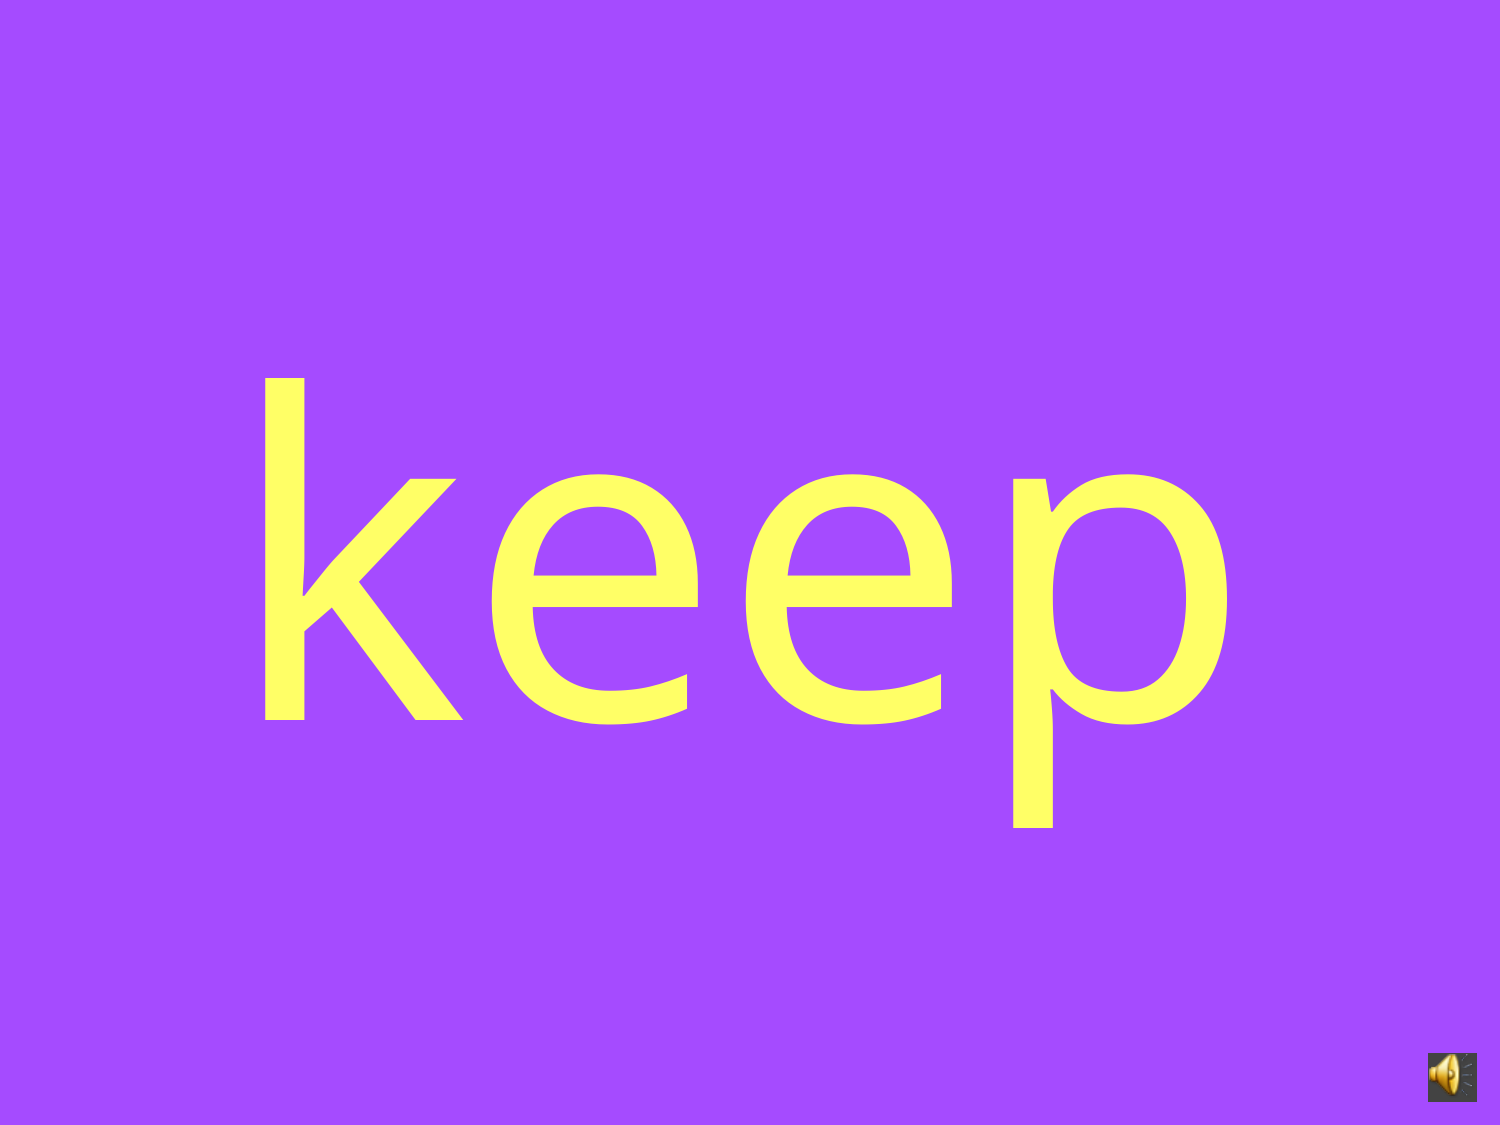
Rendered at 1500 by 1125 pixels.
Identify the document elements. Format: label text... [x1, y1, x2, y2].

picture [1427, 1052, 1478, 1103]
subtitle keep [212, 262, 1450, 763]
